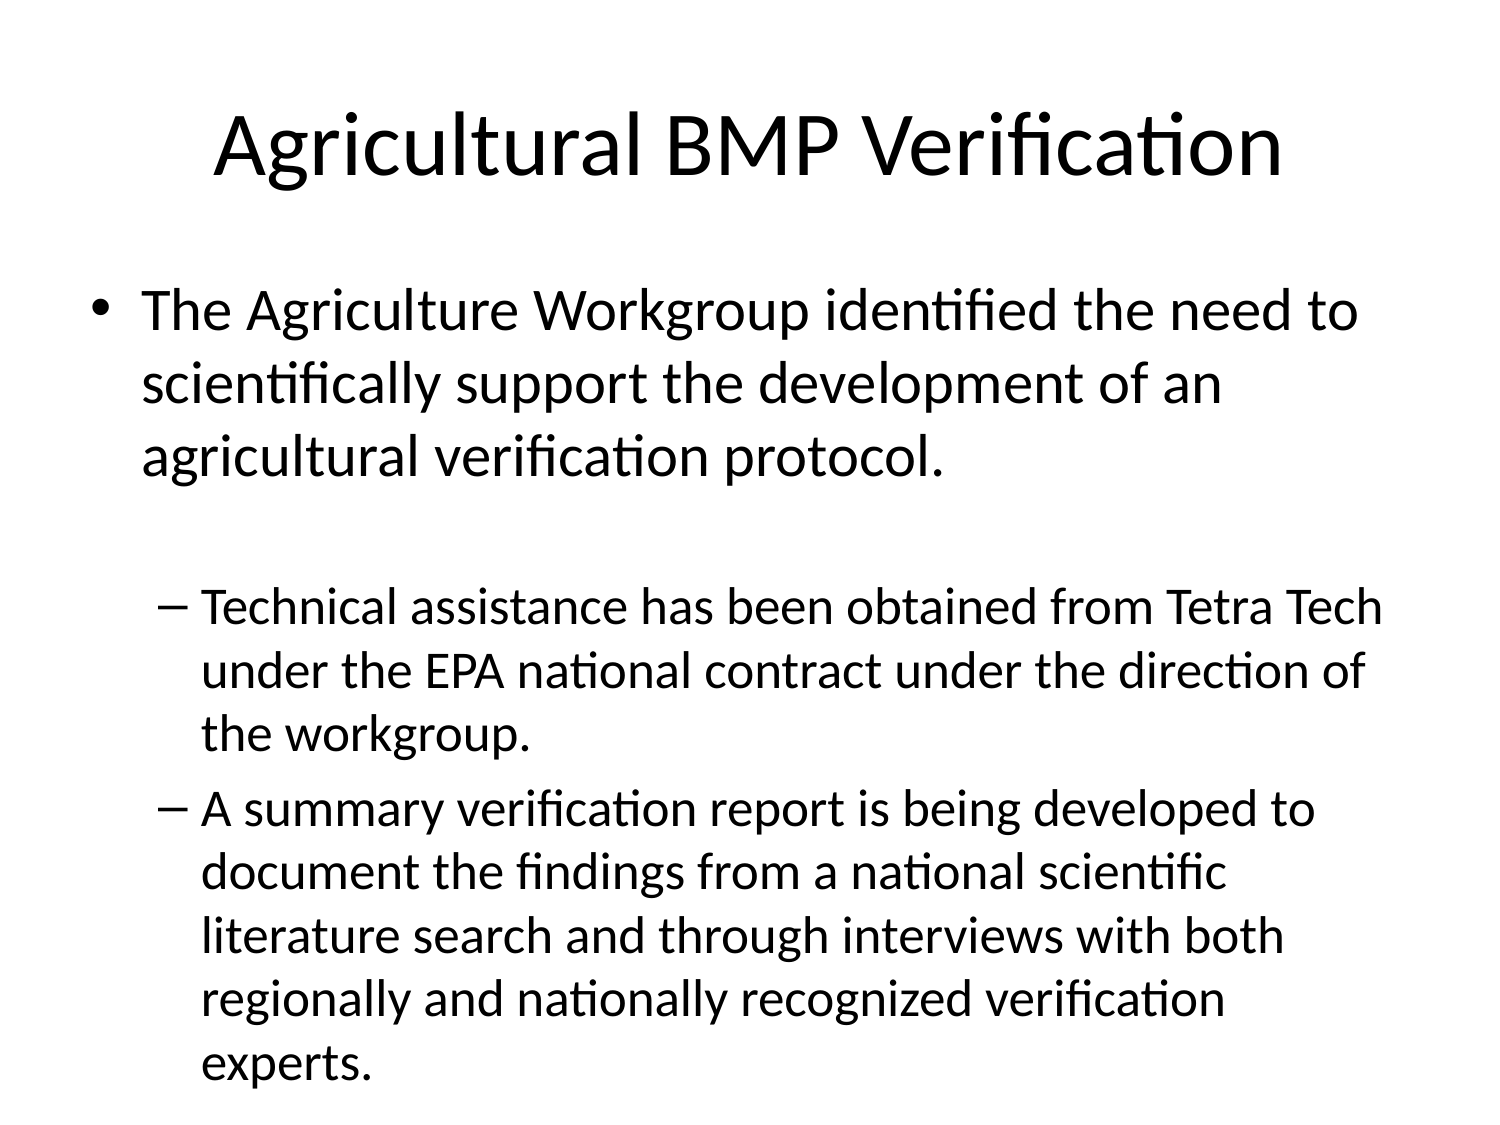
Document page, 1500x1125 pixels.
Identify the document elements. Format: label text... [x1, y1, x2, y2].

list The Agriculture Workgroup identified the need to scientifically support the development of an agricultural verification protocol. Technical assistance has been obtained from Tetra Tech under the EPA national contract under the direction of the workgroup. A summary verification report is being developed to document the findings from a national scientific literature search and through interviews with both regionally and nationally recognized verification experts. [75, 262, 1425, 1100]
title Agricultural BMP Verification [75, 45, 1425, 233]
